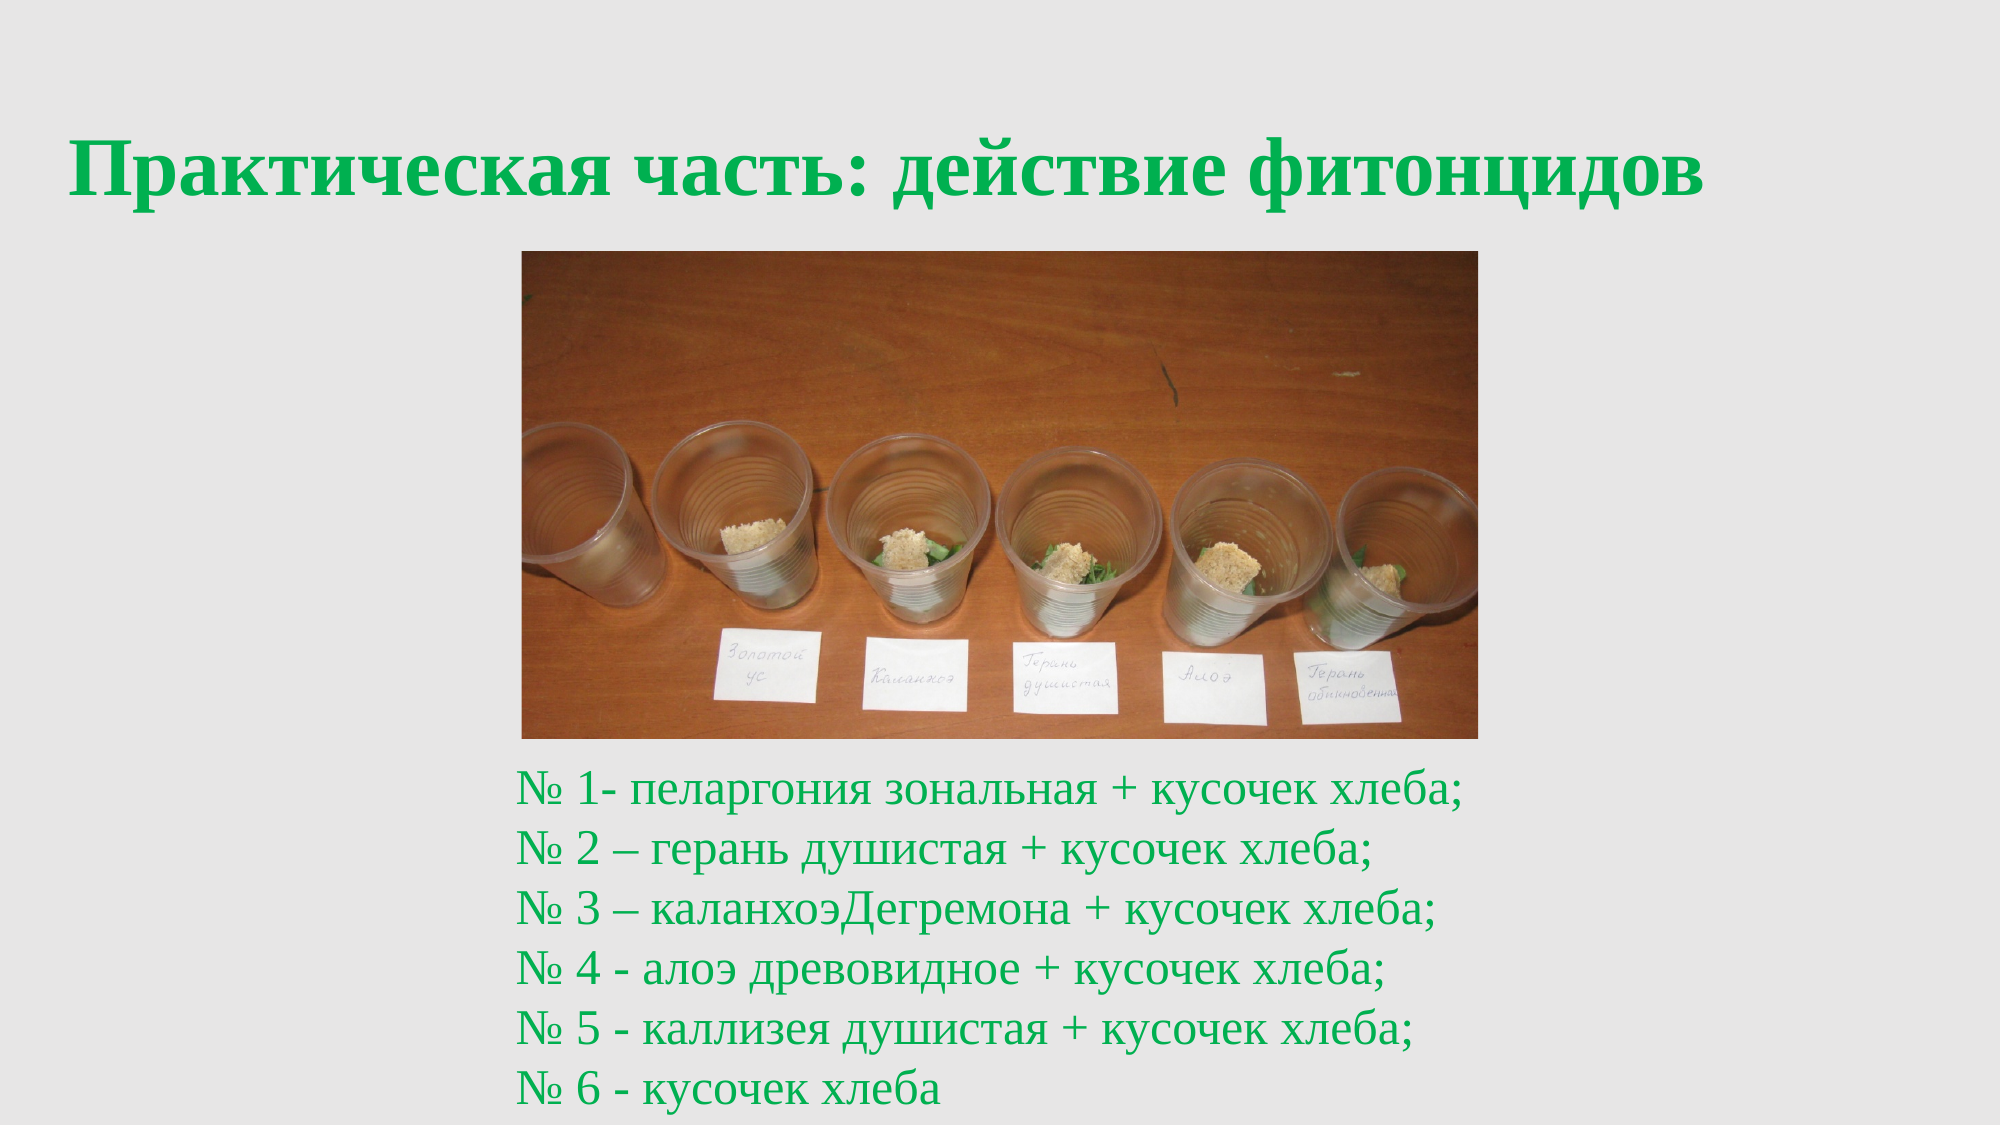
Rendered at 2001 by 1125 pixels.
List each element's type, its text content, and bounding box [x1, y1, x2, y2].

title Практическая часть: действие фитонцидов [53, 59, 1948, 278]
text_box № 1- пеларгония зональная + кусочек хлеба; № 2 – герань душистая + кусочек хлеба; № 3 – каланхоэДегремона + кусочек хлеба; № 4 - алоэ древовидное + кусочек хлеба; № 5 - каллизея душистая + кусочек хлеба; № 6 - кусочек хлеба [500, 747, 1510, 1123]
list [521, 251, 1479, 739]
